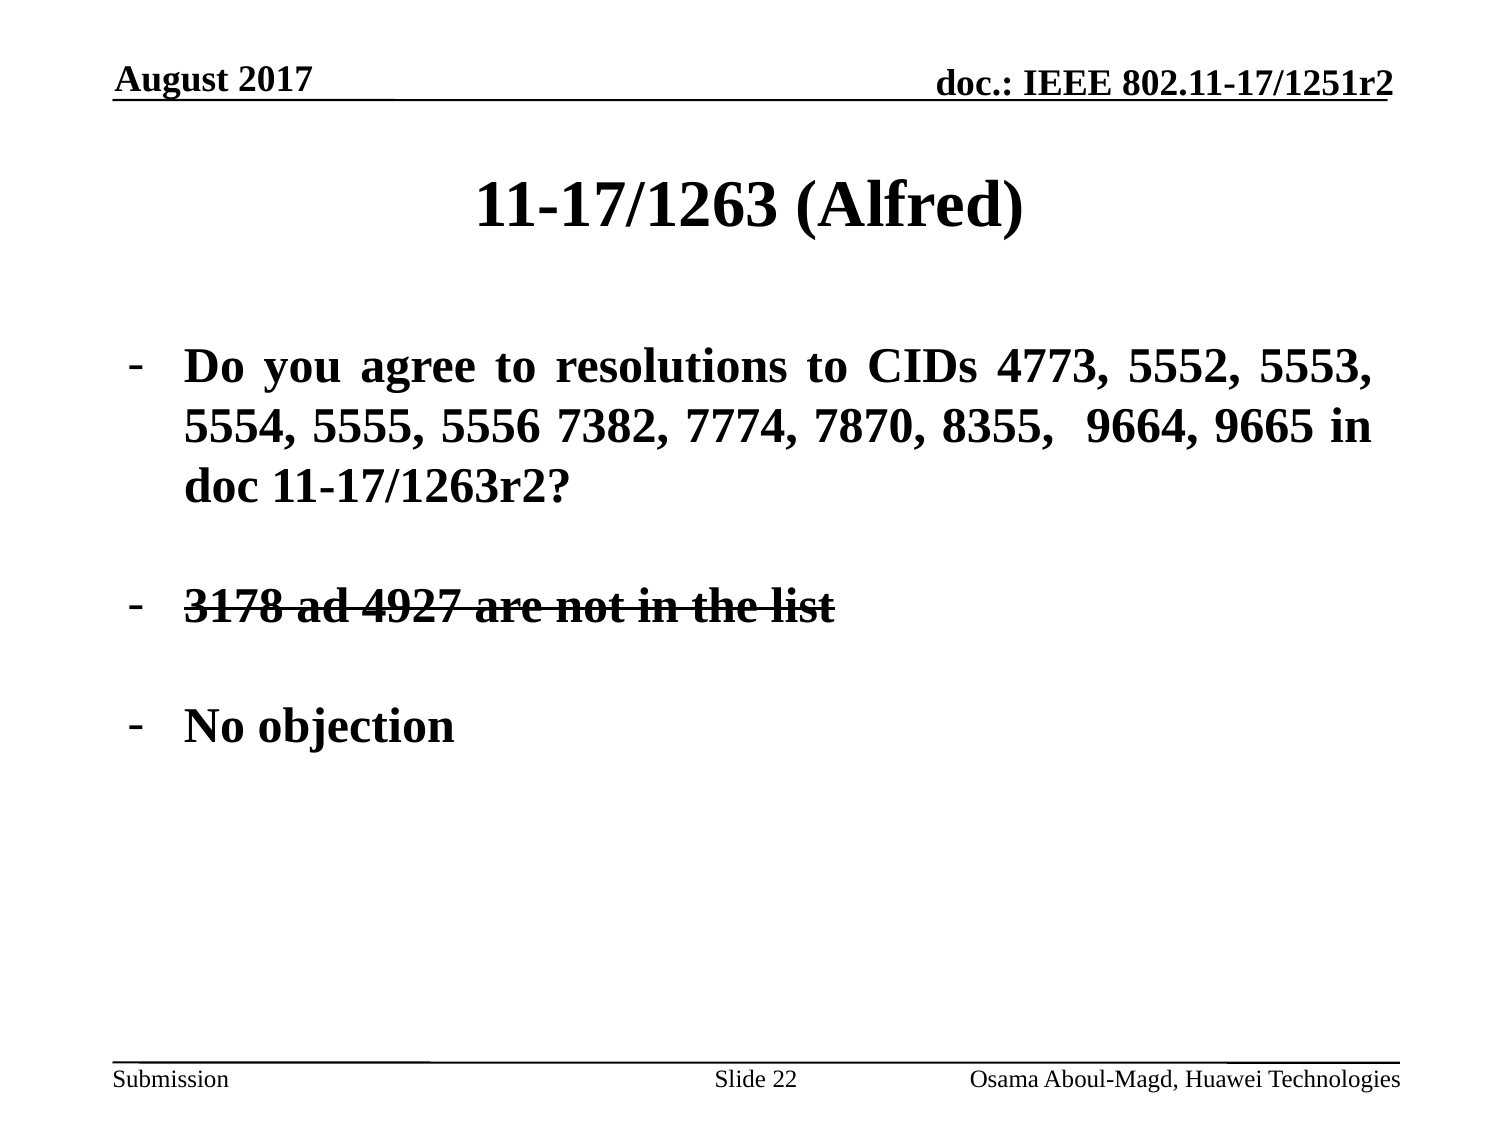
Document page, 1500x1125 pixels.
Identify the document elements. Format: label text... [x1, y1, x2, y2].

slide_number Slide 22 [712, 1061, 800, 1123]
title 11-17/1263 (Alfred) [112, 112, 1388, 288]
list Do you agree to resolutions to CIDs 4773, 5552, 5553, 5554, 5555, 5556 7382, 7774, 7870, 8355, 9664, 9665 in doc 11-17/1263r2? 3178 ad 4927 are not in the list No objection [112, 324, 1388, 1000]
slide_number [114, 54, 423, 100]
footer Osama Aboul-Magd, Huawei Technologies [878, 1061, 1402, 1093]
